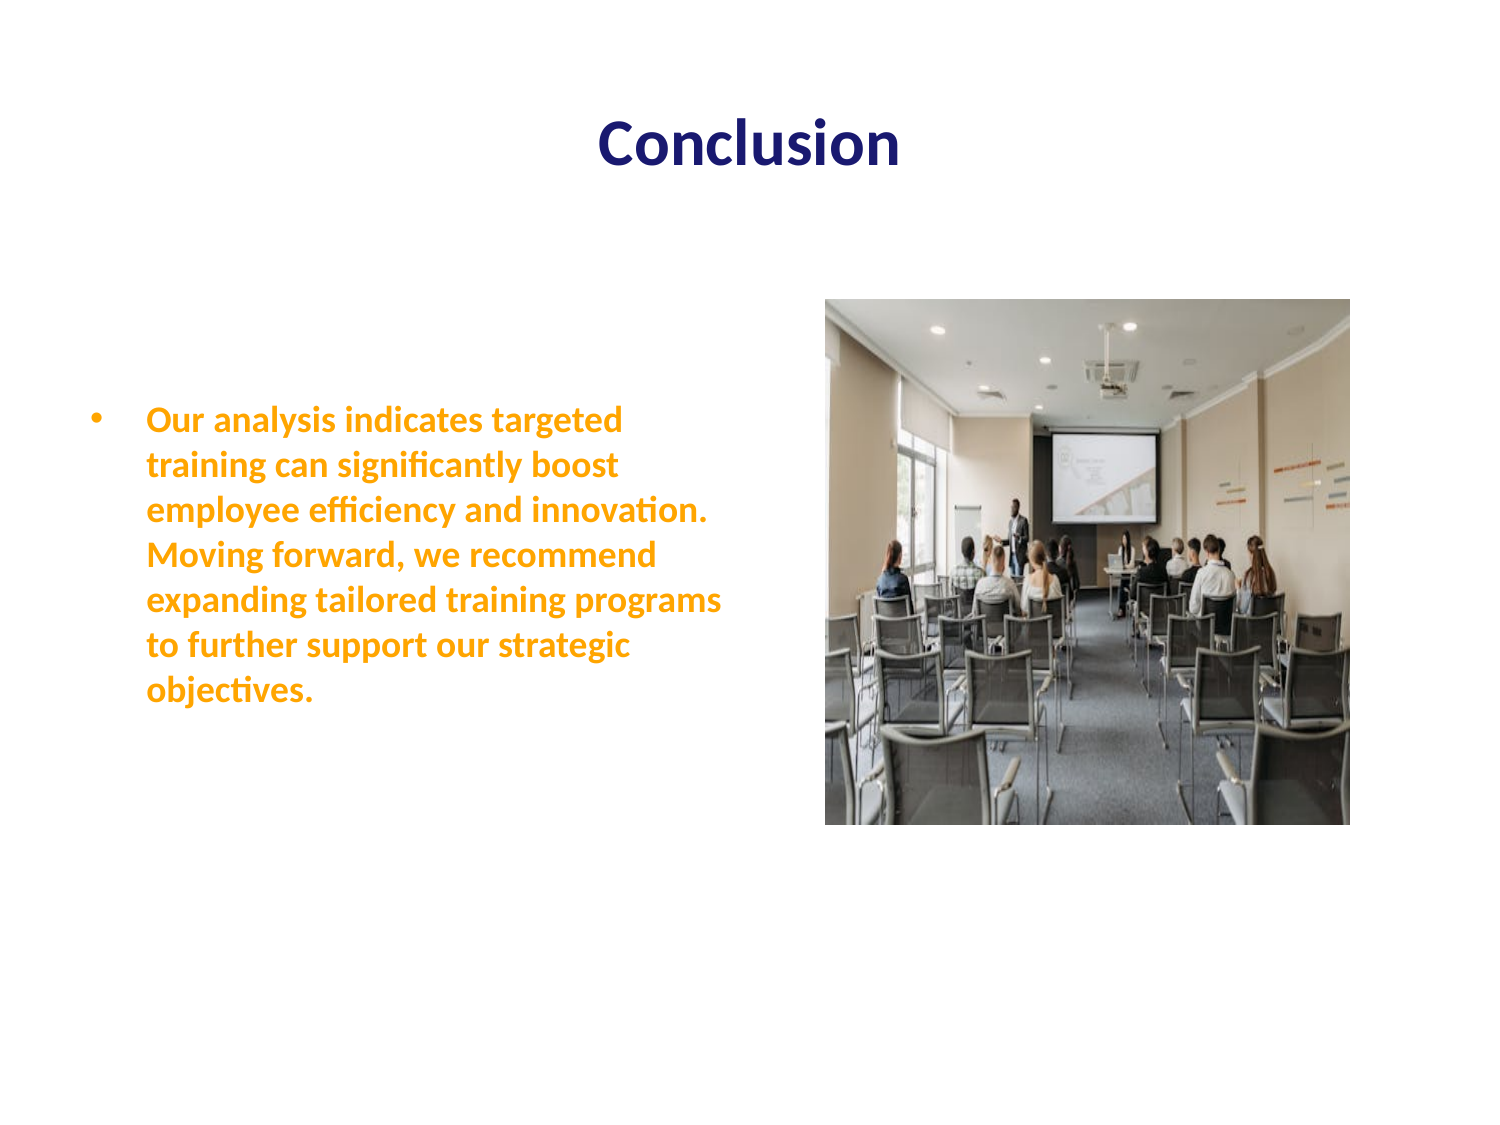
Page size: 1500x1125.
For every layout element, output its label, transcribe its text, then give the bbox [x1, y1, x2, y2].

title Conclusion [75, 45, 1425, 233]
picture [824, 299, 1351, 826]
list Our analysis indicates targeted training can significantly boost employee efficiency and innovation. Moving forward, we recommend expanding tailored training programs to further support our strategic objectives. [75, 299, 750, 900]
